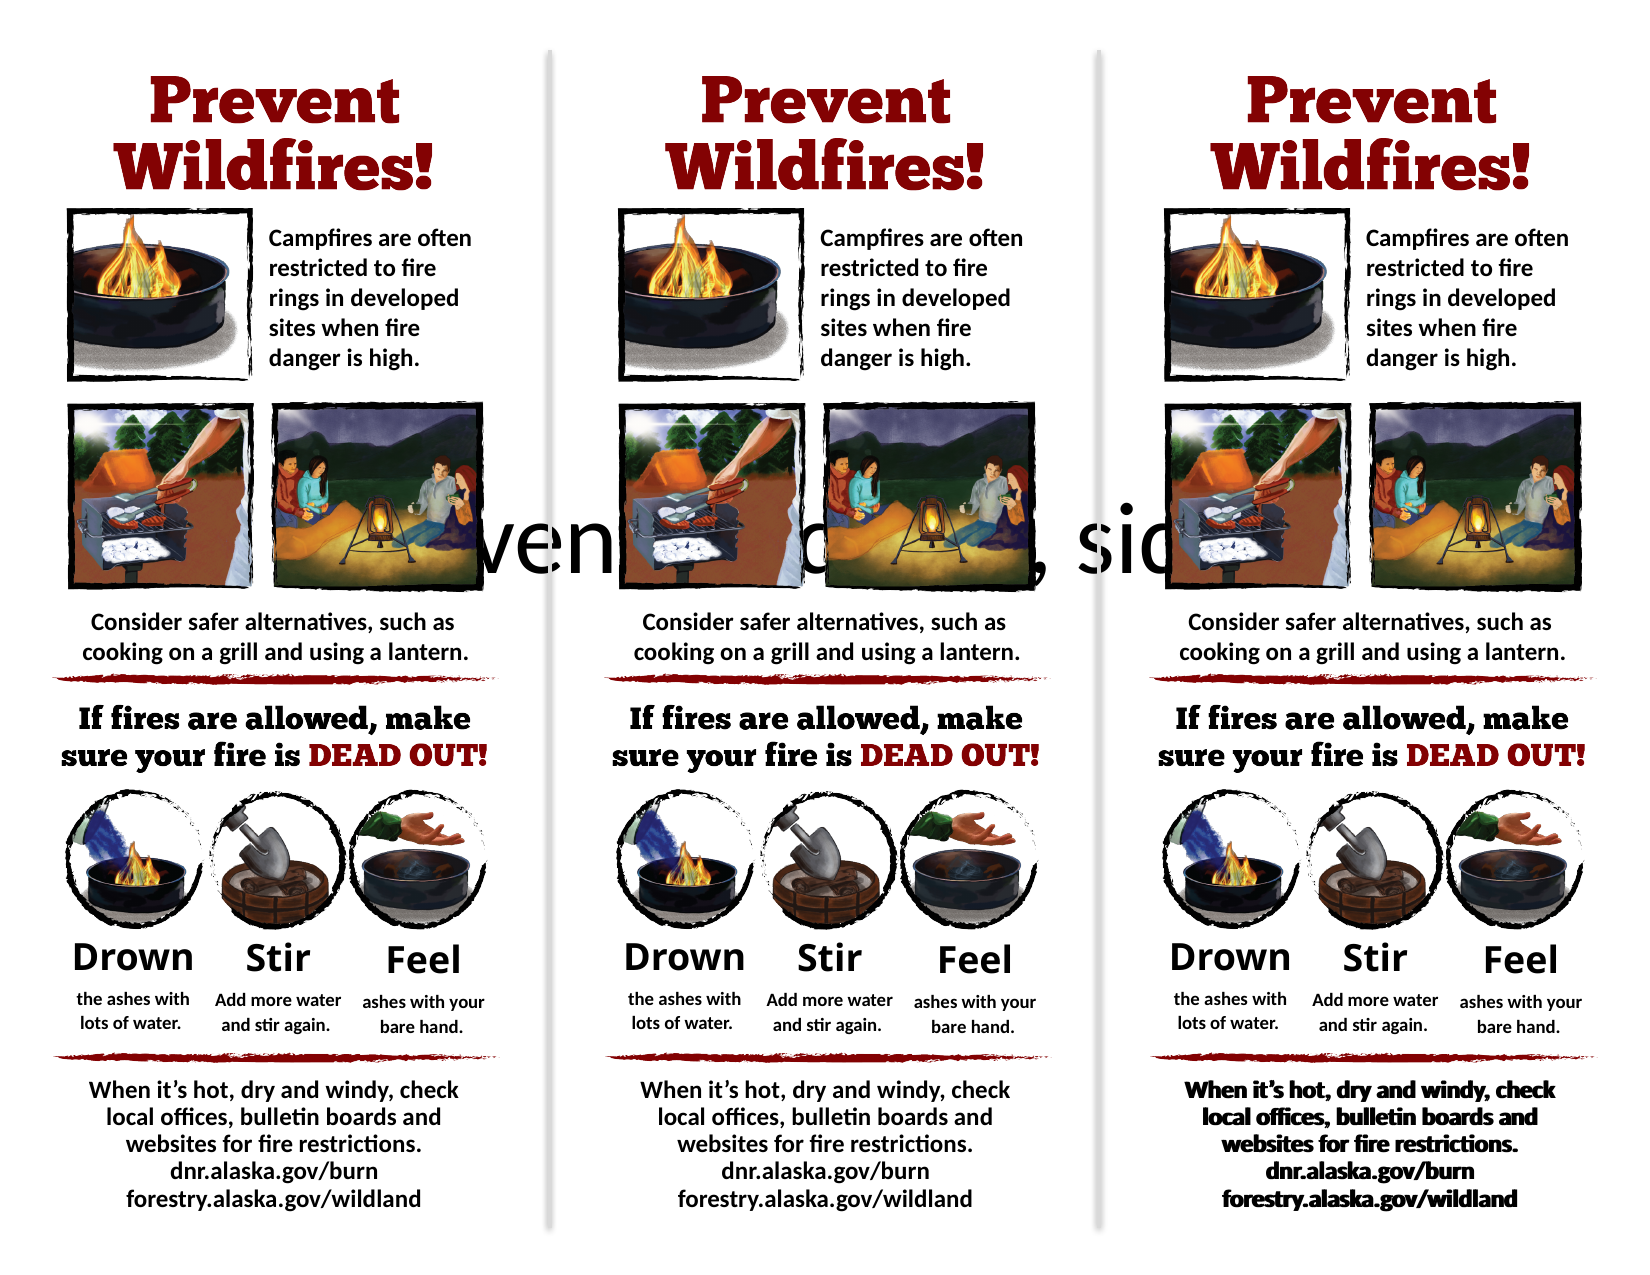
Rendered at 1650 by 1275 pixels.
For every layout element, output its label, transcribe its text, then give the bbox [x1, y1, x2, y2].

picture [61, 702, 489, 777]
text_box Stir Add more water and stir again. [755, 953, 904, 1036]
title Prevent wildfires, side 2 [123, 396, 543, 670]
text_box Consider safer alternatives, such as cooking on a grill and using a lantern. [1152, 605, 1595, 666]
title Prevent wildfires, side 2 [1106, 396, 1527, 670]
picture [60, 65, 487, 595]
picture [611, 65, 1039, 595]
text_box Drown the ashes with lots of water. [63, 952, 203, 1035]
text_box Consider safer alternatives, such as cooking on a grill and using a lantern. [606, 605, 1049, 666]
picture [52, 673, 500, 685]
text_box Stir Add more water and stir again. [1301, 953, 1450, 1036]
picture [53, 1051, 501, 1063]
picture [1158, 702, 1586, 777]
text_box Stir Add more water and stir again. [204, 953, 352, 1036]
picture [612, 702, 1040, 777]
text_box When it’s hot, dry and windy, check local offices, bulletin boards and websites for fire restrictions. dnr.alaska.gov/burn forestry.alaska.gov/wildland [50, 1069, 499, 1220]
text_box When it’s hot, dry and windy, check local offices, bulletin boards and websites for fire restrictions. dnr.alaska.gov/burn forestry.alaska.gov/wildland [1145, 1069, 1595, 1220]
text_box Drown the ashes with lots of water. [614, 952, 755, 1035]
picture [1149, 673, 1597, 685]
text_box Drown the ashes with lots of water. [1160, 952, 1301, 1035]
picture [1162, 785, 1585, 930]
text_box Feel ashes with your bare hand. [1450, 956, 1591, 1038]
picture [1157, 65, 1584, 595]
picture [64, 785, 488, 930]
picture [616, 785, 1039, 930]
picture [603, 673, 1051, 685]
text_box Feel ashes with your bare hand. [353, 956, 494, 1038]
picture [1150, 1051, 1598, 1063]
text_box Consider safer alternatives, such as cooking on a grill and using a lantern. [54, 605, 497, 666]
text_box Feel ashes with your bare hand. [904, 956, 1045, 1038]
text_box When it’s hot, dry and windy, check local offices, bulletin boards and websites for fire restrictions. dnr.alaska.gov/burn forestry.alaska.gov/wildland [601, 1069, 1051, 1220]
picture [604, 1051, 1052, 1063]
title Prevent wildfires, side 2 [556, 396, 1092, 670]
